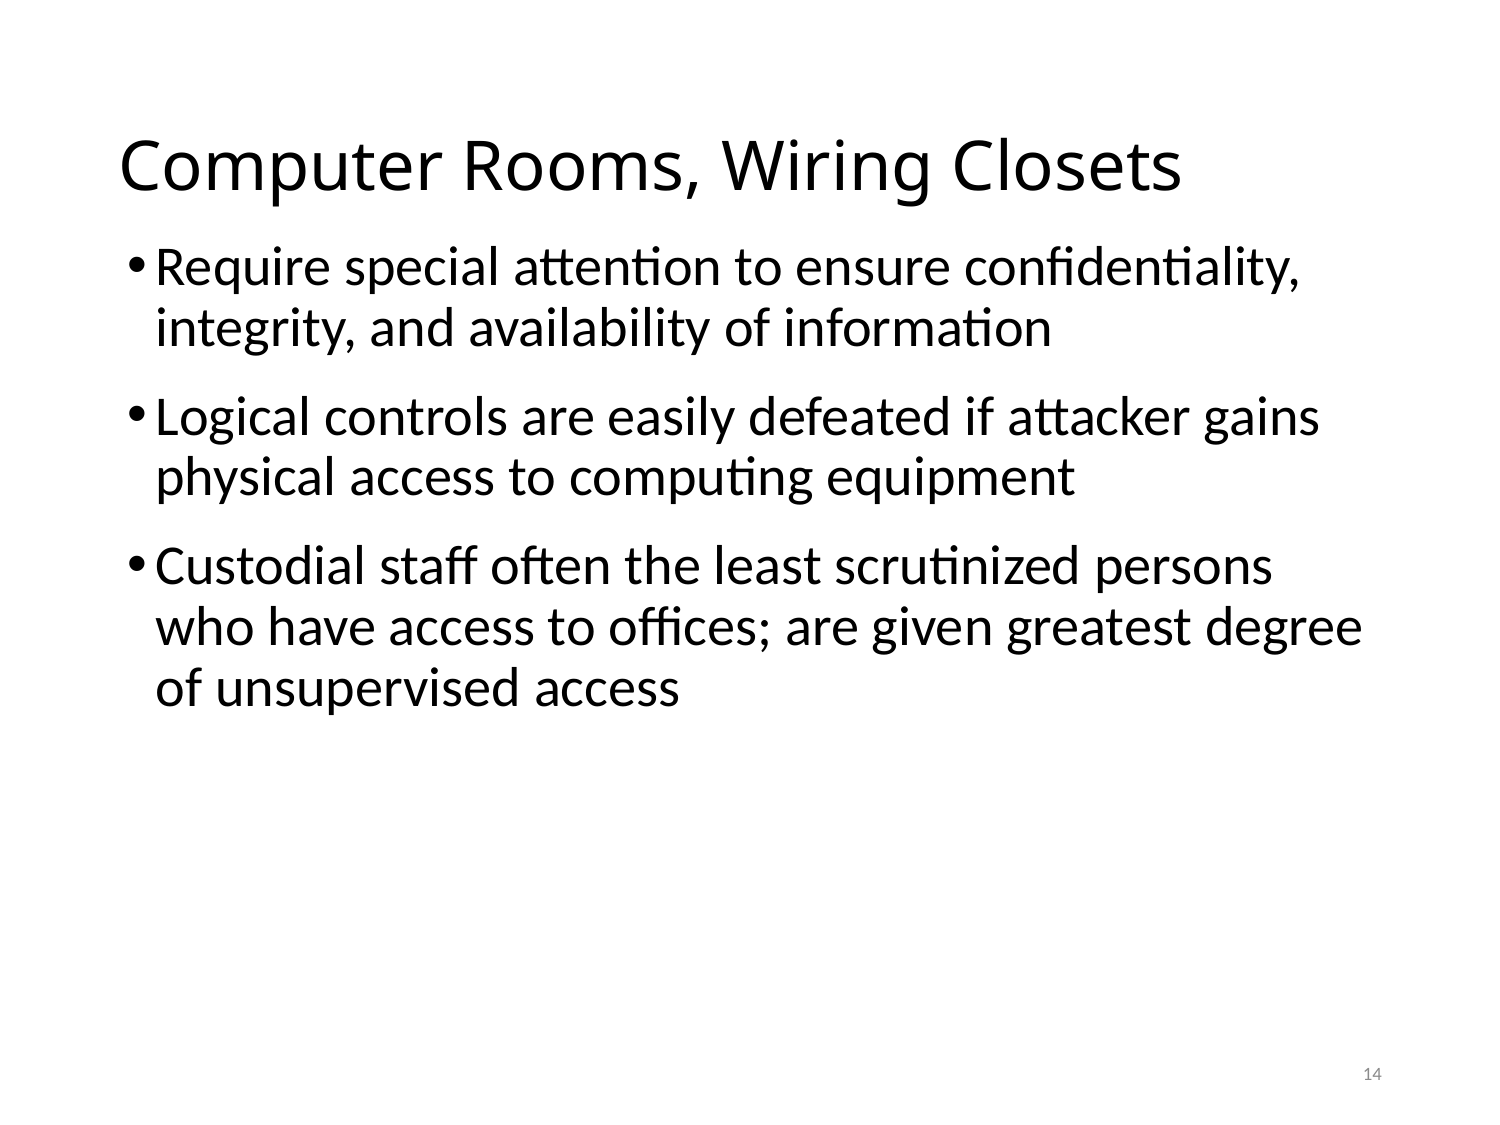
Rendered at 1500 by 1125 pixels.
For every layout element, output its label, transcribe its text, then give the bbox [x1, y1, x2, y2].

list Require special attention to ensure confidentiality, integrity, and availability of information Logical controls are easily defeated if attacker gains physical access to computing equipment Custodial staff often the least scrutinized persons who have access to offices; are given greatest degree of unsupervised access [112, 229, 1388, 1001]
title Computer Rooms, Wiring Closets [103, 59, 1397, 278]
slide_number 14 [1059, 1042, 1397, 1103]
